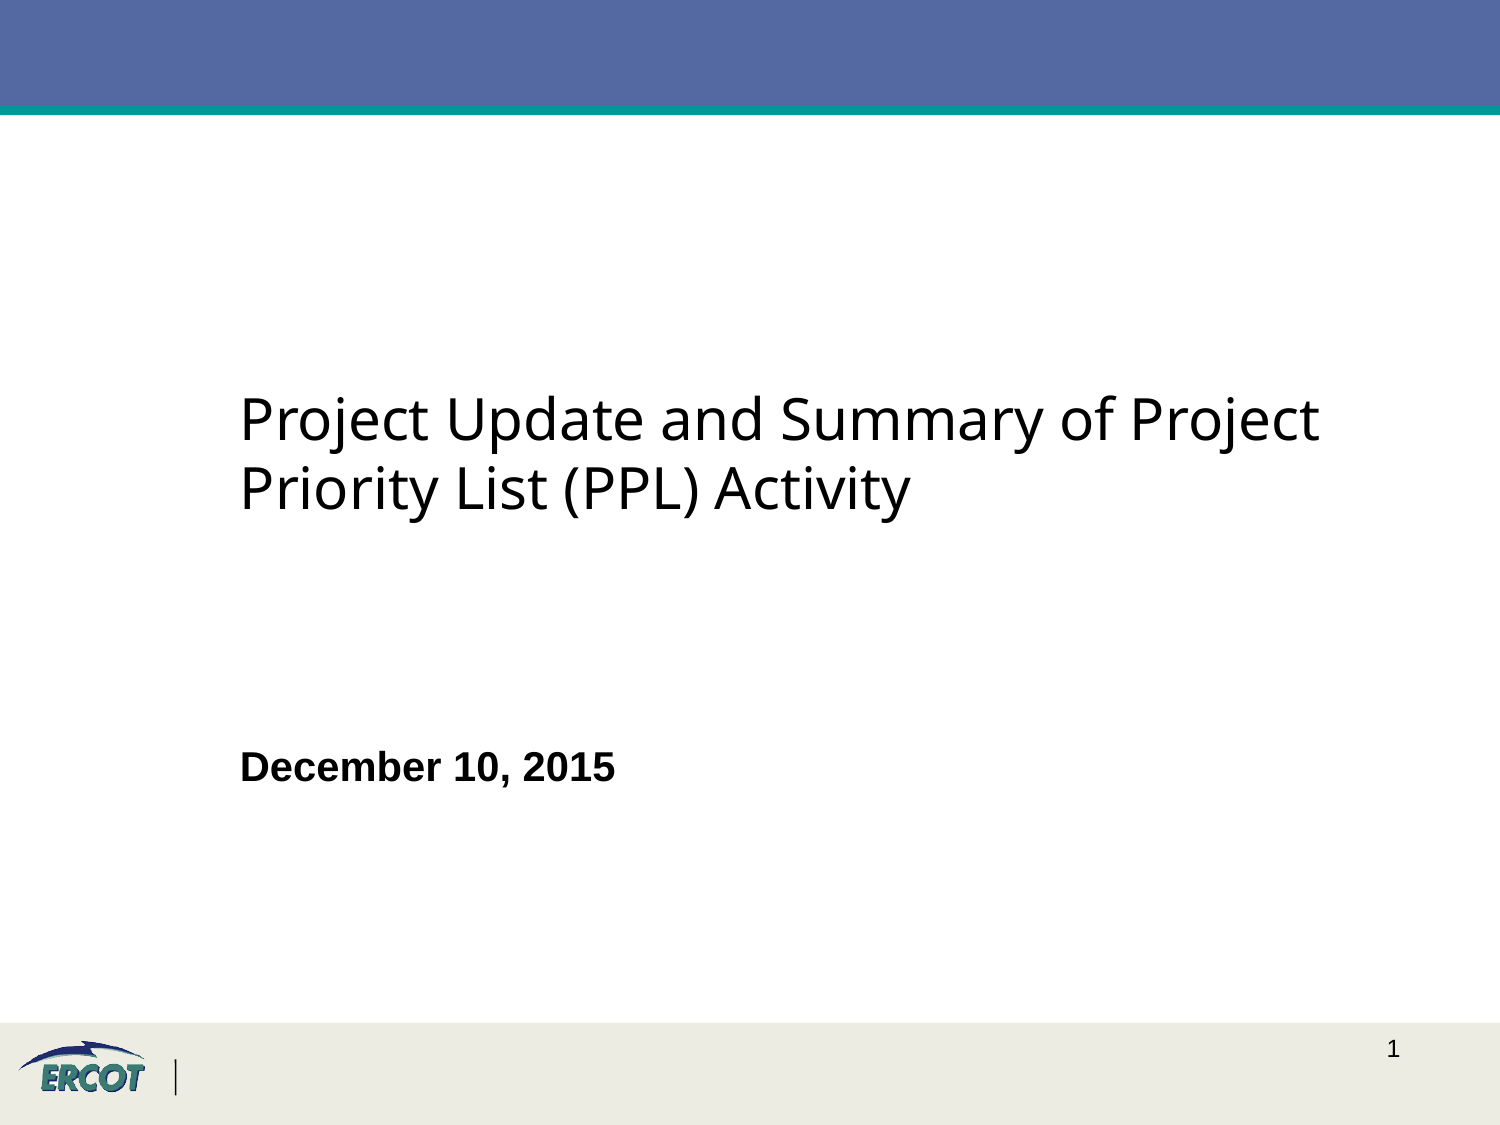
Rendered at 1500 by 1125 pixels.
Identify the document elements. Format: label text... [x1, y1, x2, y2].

picture [10, 1031, 151, 1111]
text_box Project Update and Summary of Project Priority List (PPL) Activity [224, 349, 1413, 554]
text_box December 10, 2015 [225, 587, 700, 900]
